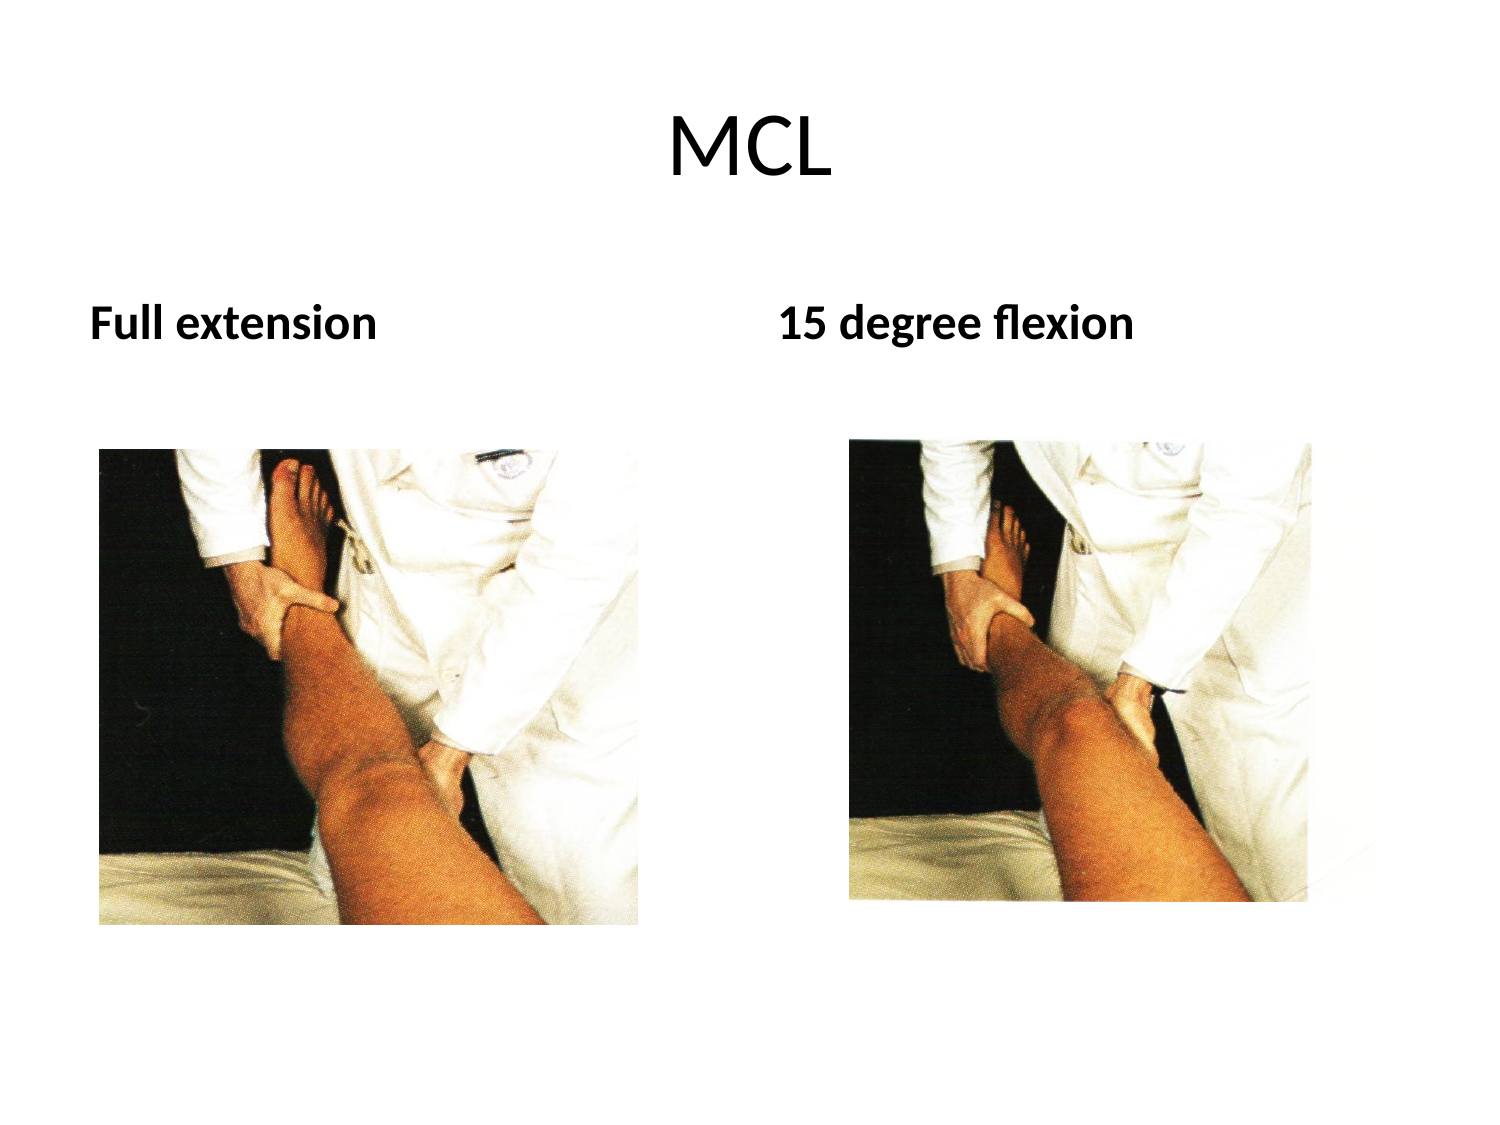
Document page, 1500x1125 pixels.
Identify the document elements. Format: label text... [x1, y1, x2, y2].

picture [99, 449, 638, 926]
list Full extension [75, 251, 738, 357]
picture [849, 437, 1376, 902]
title MCL [75, 45, 1425, 233]
list 15 degree flexion [761, 251, 1425, 357]
